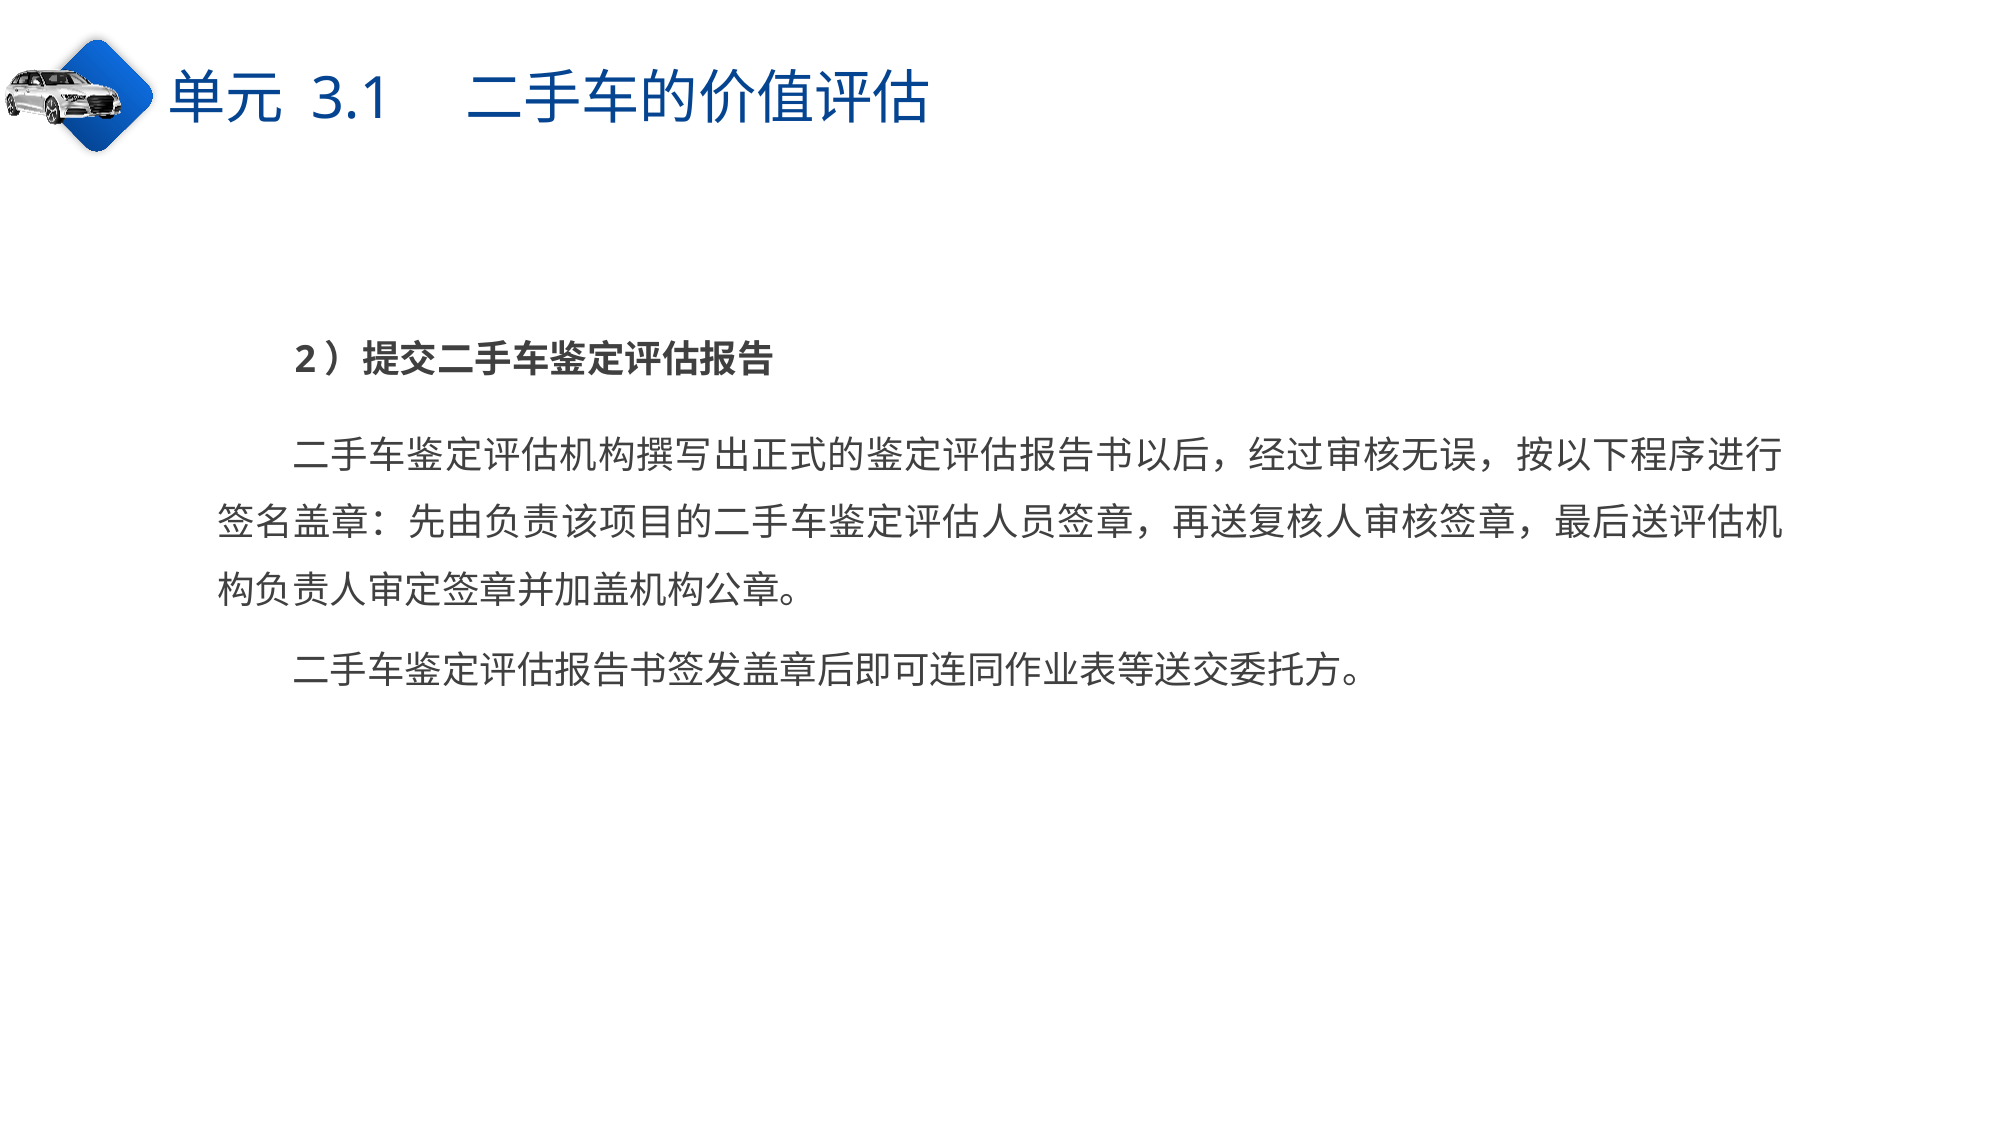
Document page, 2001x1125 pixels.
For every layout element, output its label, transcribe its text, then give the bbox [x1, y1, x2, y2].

text_box 二手车鉴定评估机构撰写出正式的鉴定评估报告书以后，经过审核无误，按以下程序进行签名盖章：先由负责该项目的二手车鉴定评估人员签章，再送复核人审核签章，最后送评估机构负责人审定签章并加盖机构公章。 二手车鉴定评估报告书签发盖章后即可连同作业表等送交委托方。 [202, 400, 1798, 699]
text_box 单元 3.1 二手车的价值评估 [152, 52, 946, 138]
picture [0, 31, 125, 157]
text_box 2）提交二手车鉴定评估报告 [204, 305, 1000, 388]
